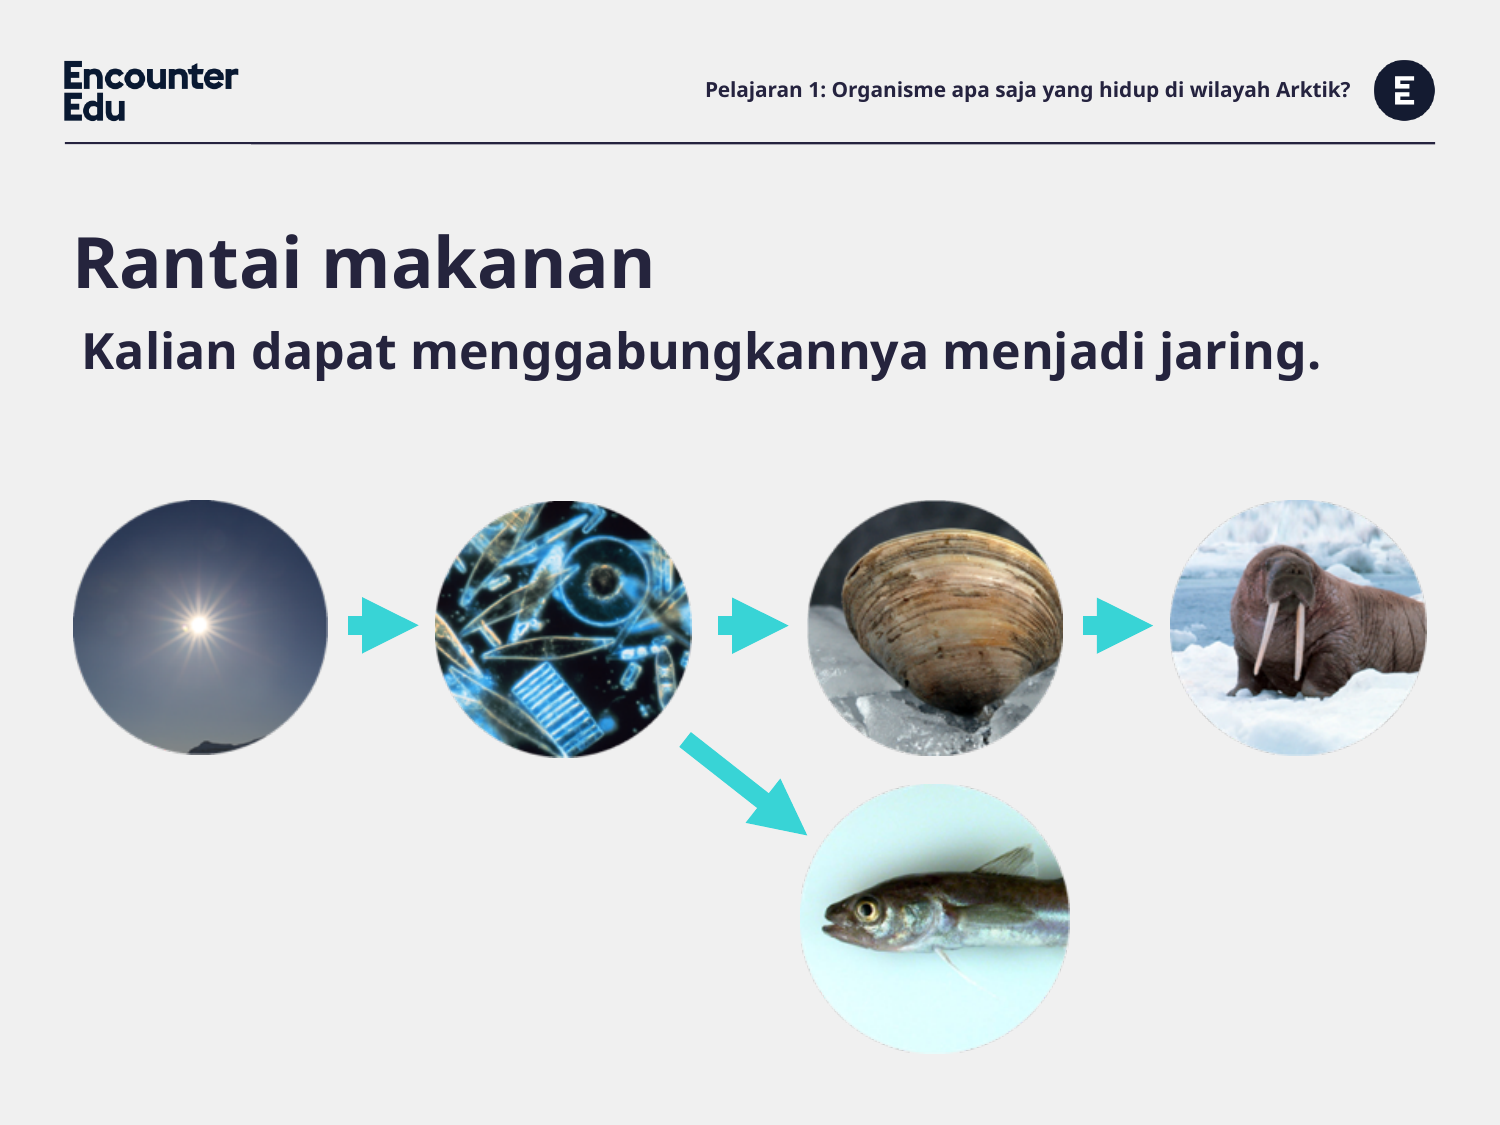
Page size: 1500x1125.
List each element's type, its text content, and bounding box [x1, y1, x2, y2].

picture [60, 59, 243, 122]
text_box [348, 619, 419, 632]
title Pelajaran 1: Organisme apa saja yang hidup di wilayah Arktik? [630, 67, 1359, 114]
text_box [1082, 619, 1154, 632]
text_box Rantai makanan [65, 163, 1416, 368]
picture [73, 500, 328, 755]
text_box Kalian dapat menggabungkannya menjadi jaring. [67, 311, 1485, 387]
picture [1170, 500, 1427, 756]
text_box [692, 744, 800, 834]
text_box [718, 619, 789, 632]
picture [1372, 58, 1436, 122]
picture [807, 500, 1063, 756]
picture [800, 784, 1070, 1055]
picture [435, 501, 692, 758]
